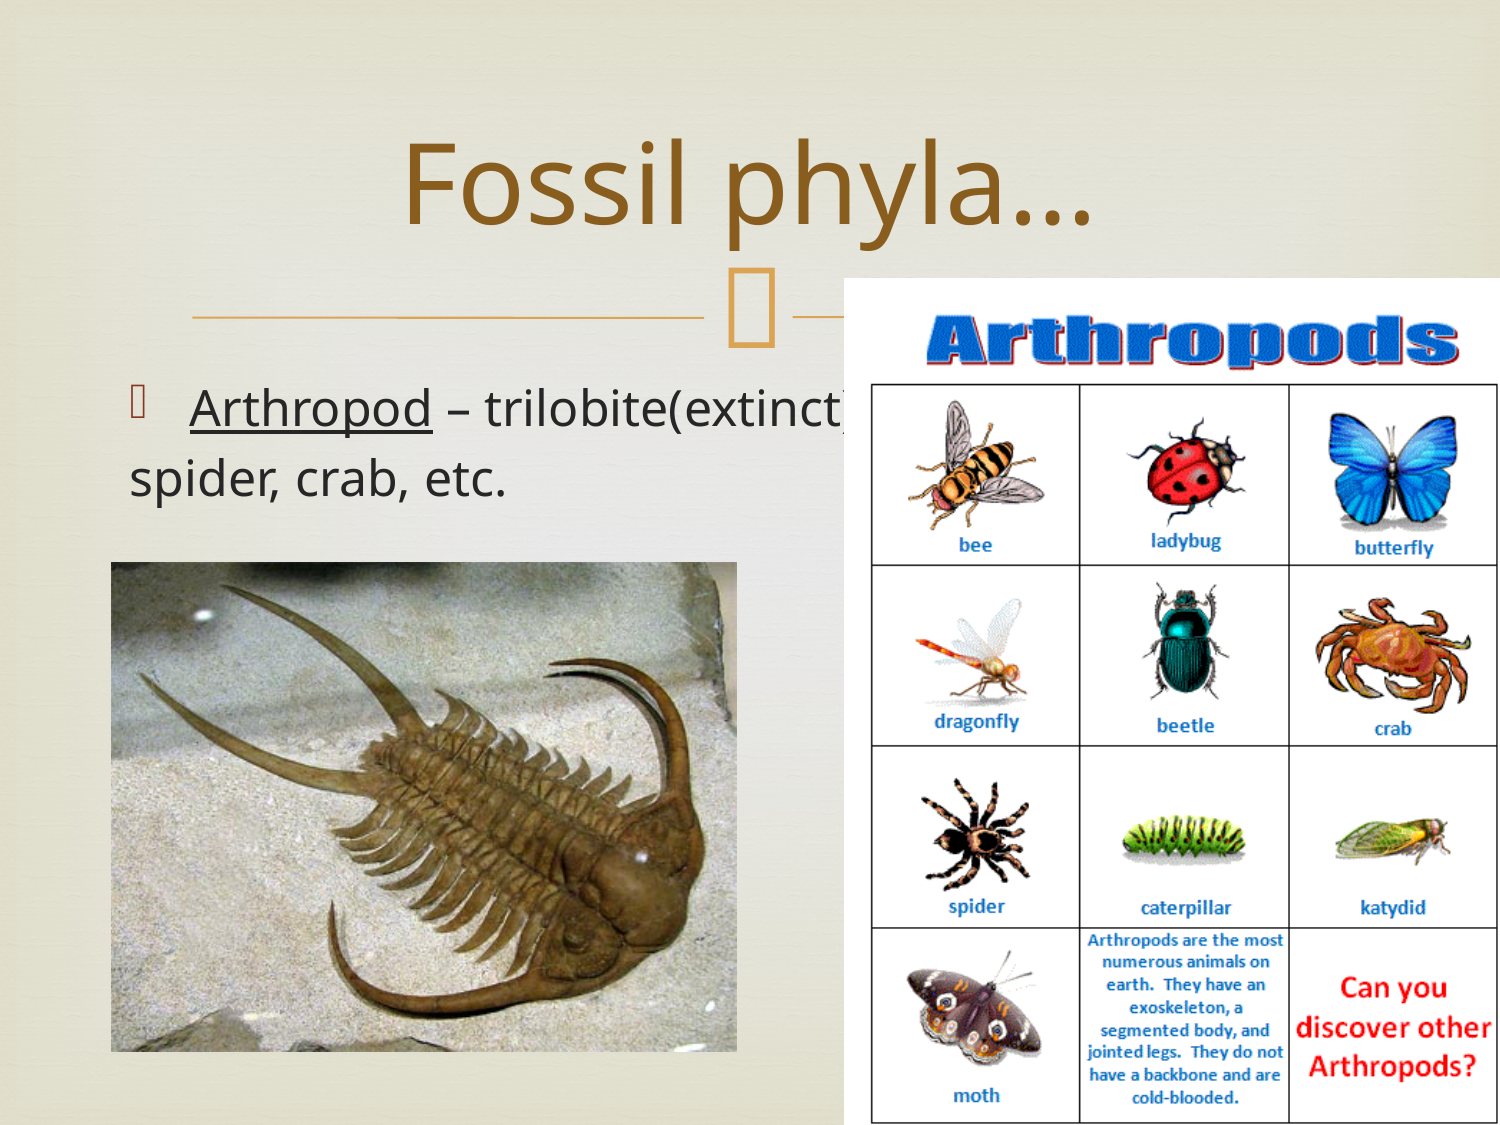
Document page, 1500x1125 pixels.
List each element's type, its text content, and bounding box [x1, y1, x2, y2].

picture [843, 278, 1500, 1125]
title Fossil phyla… [112, 93, 1386, 267]
list Arthropod – trilobite(extinct), spider, crab, etc. [114, 368, 838, 1005]
picture [111, 561, 738, 1053]
